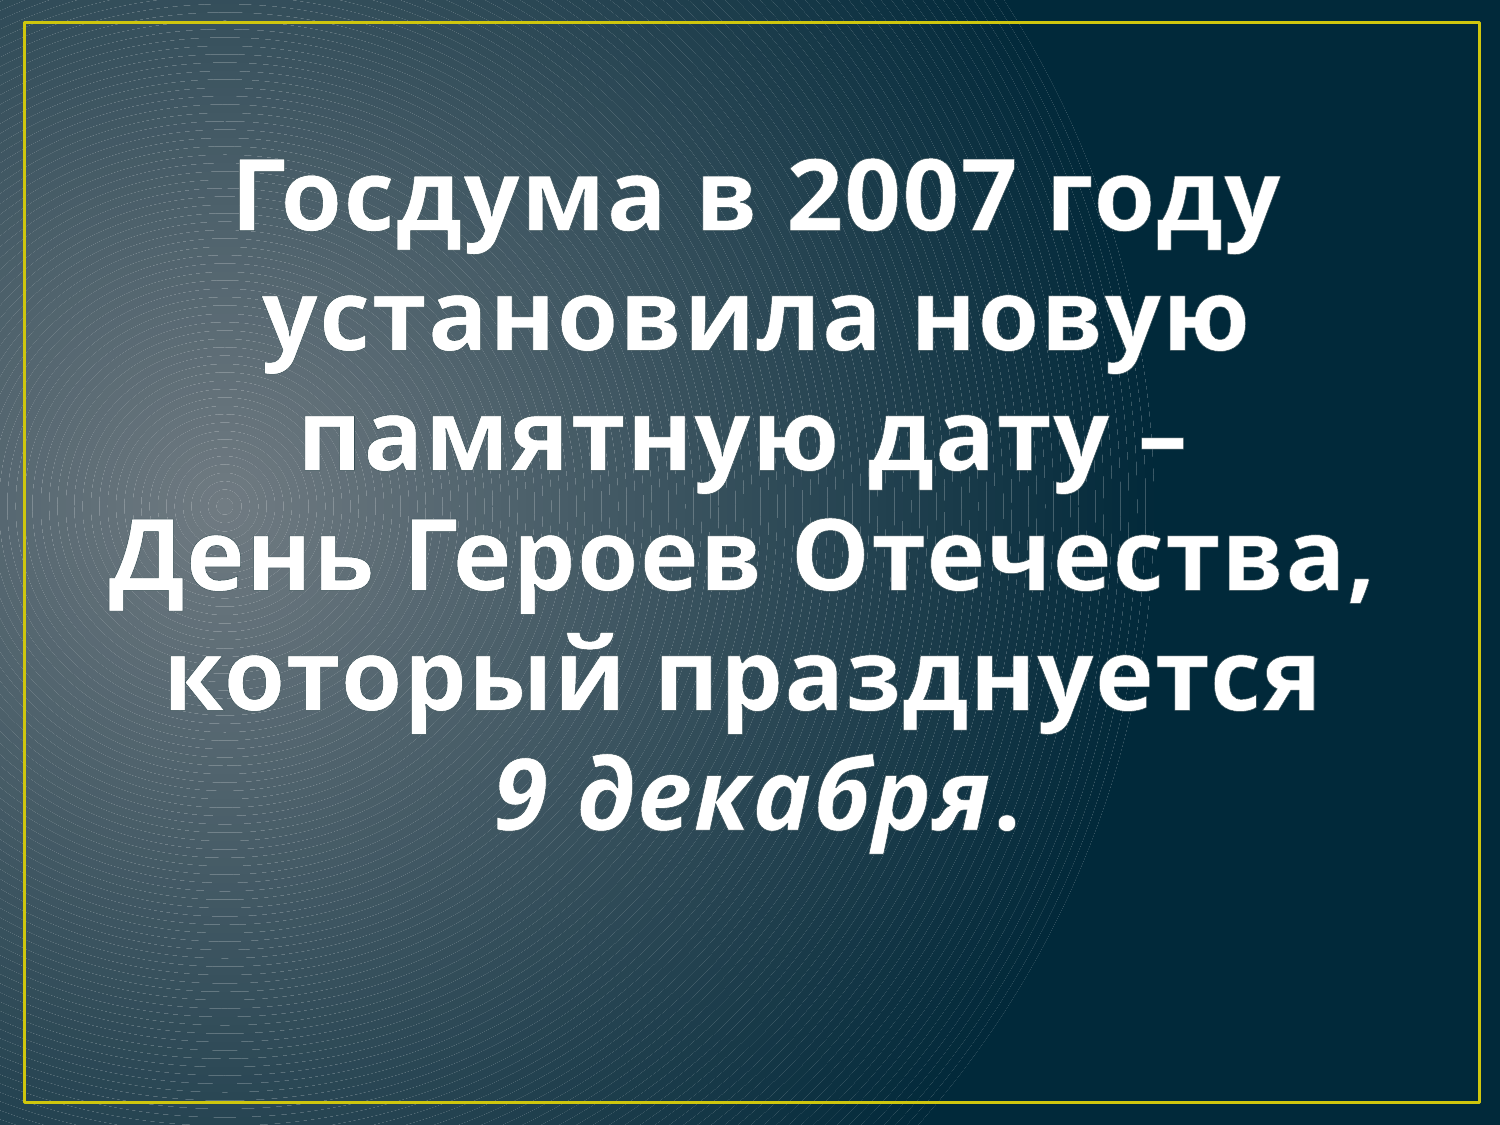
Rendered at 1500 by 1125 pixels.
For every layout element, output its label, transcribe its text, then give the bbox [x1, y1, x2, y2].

title Госдума в 2007 году установила новую памятную дату – День Героев Отечества, который празднуется 9 декабря. [82, 125, 1432, 858]
